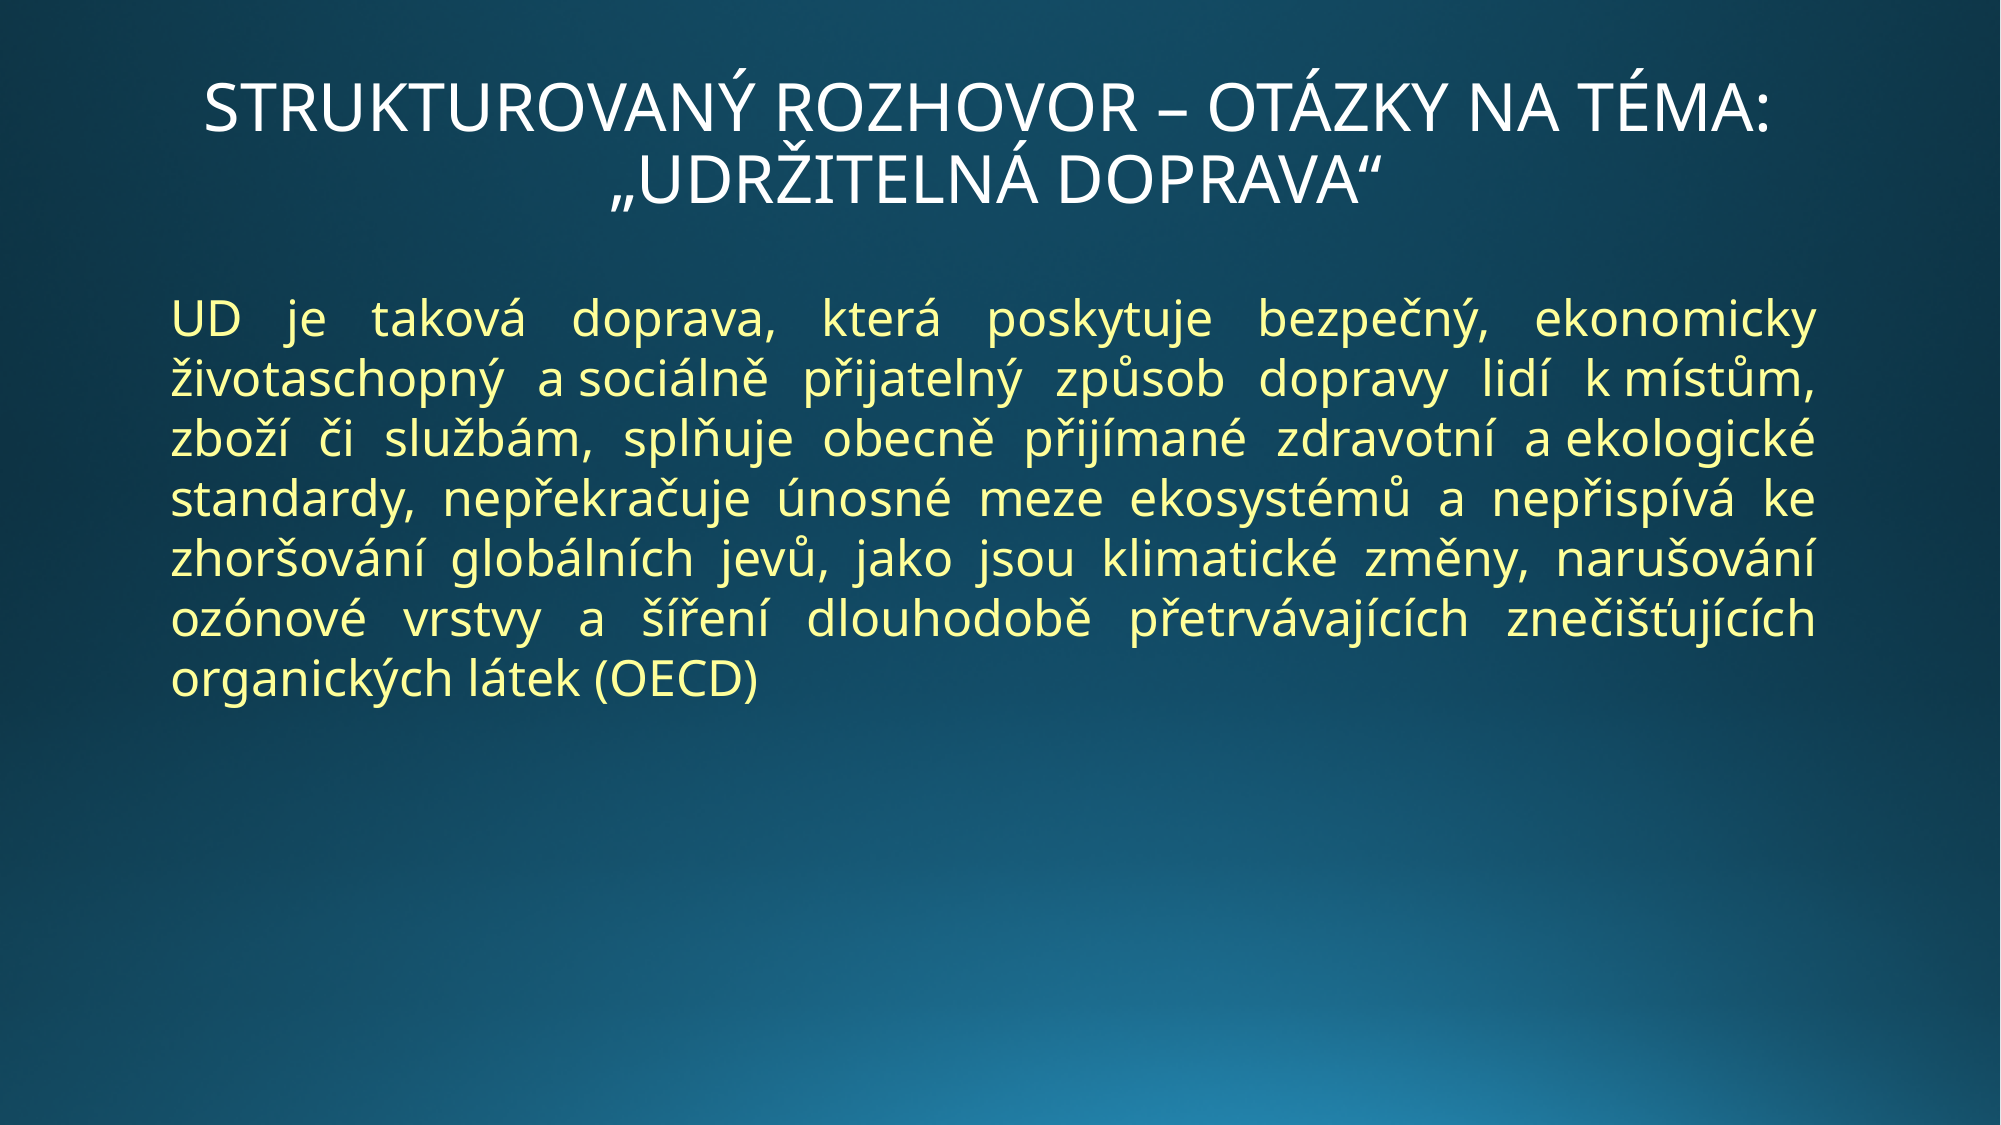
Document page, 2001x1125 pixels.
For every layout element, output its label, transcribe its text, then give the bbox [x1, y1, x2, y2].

text_box UD je taková doprava, která poskytuje bezpečný, ekonomicky životaschopný a sociálně přijatelný způsob dopravy lidí k místům, zboží či službám, splňuje obecně přijímané zdravotní a ekologické standardy, nepřekračuje únosné meze ekosystémů a nepřispívá ke zhoršování globálních jevů, jako jsou klimatické změny, narušování ozónové vrstvy a šíření dlouhodobě přetrvávajících znečišťujících organických látek (OECD) [155, 278, 1833, 819]
picture [0, 0, 2001, 1125]
title STRUKTUROVANÝ ROZHOVOR – OTÁZKY NA TÉMA: „UDRŽITELNÁ DOPRAVA“ [173, 78, 1804, 214]
